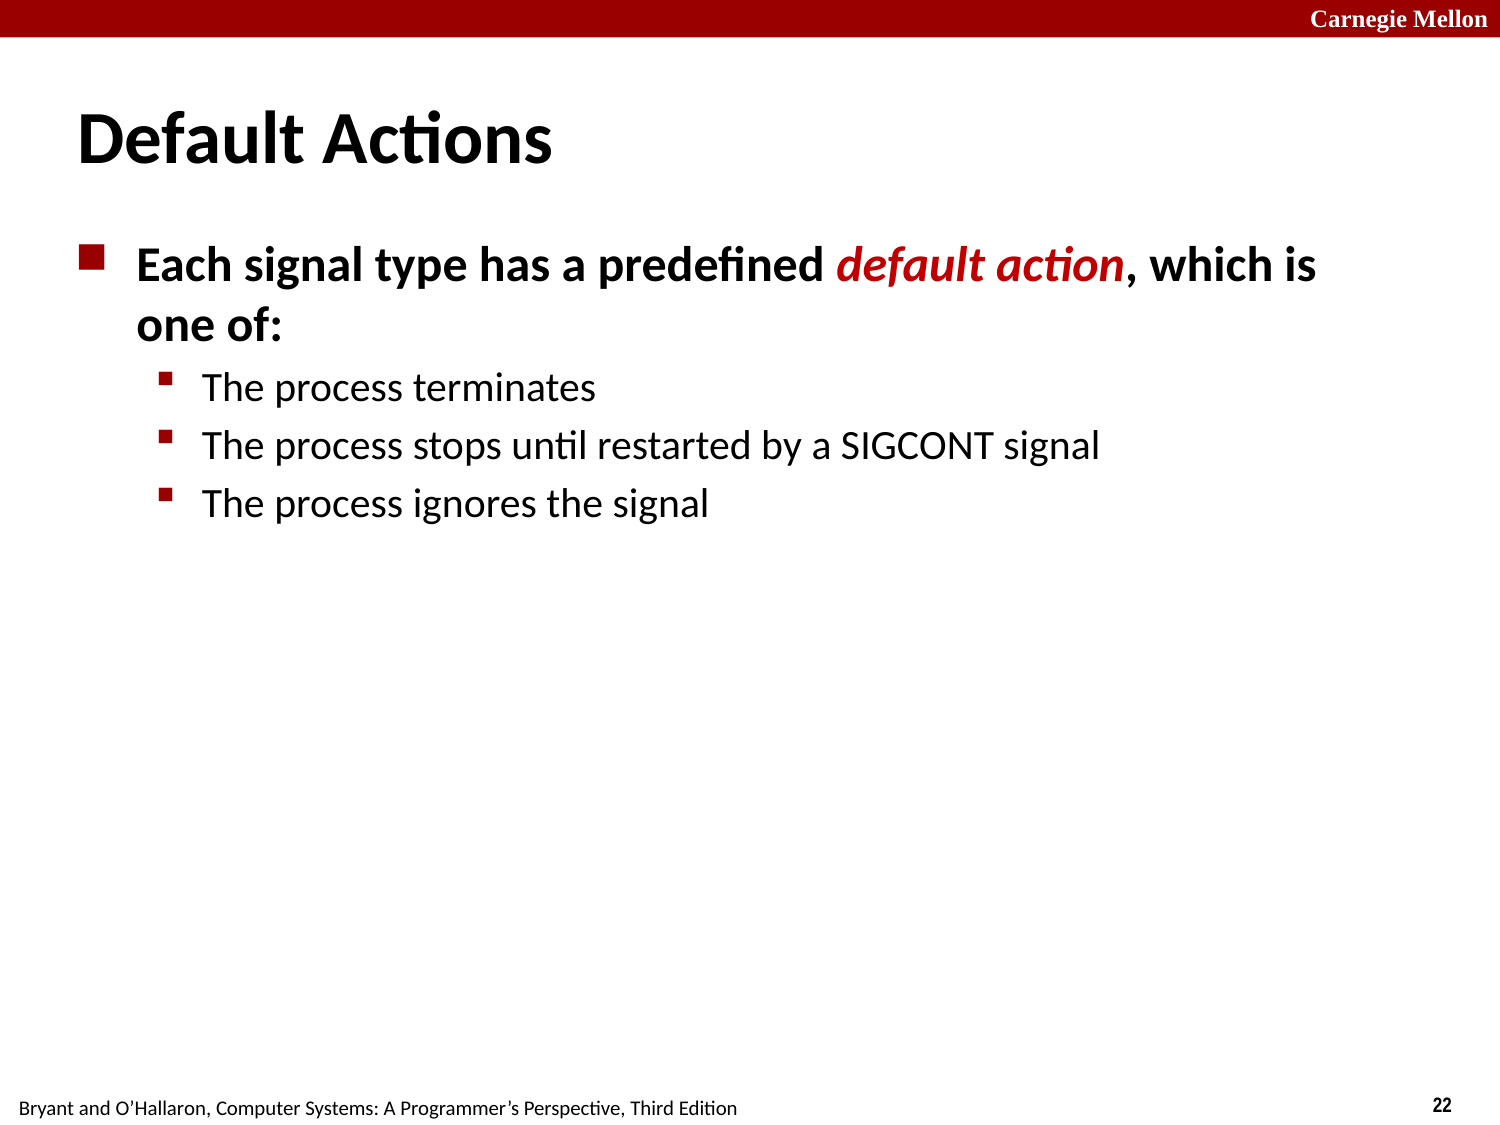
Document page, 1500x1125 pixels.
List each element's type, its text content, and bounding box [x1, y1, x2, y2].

list Each signal type has a predefined default action, which is one of: The process terminates The process stops until restarted by a SIGCONT signal The process ignores the signal [64, 223, 1361, 1040]
title Default Actions [62, 71, 1309, 197]
